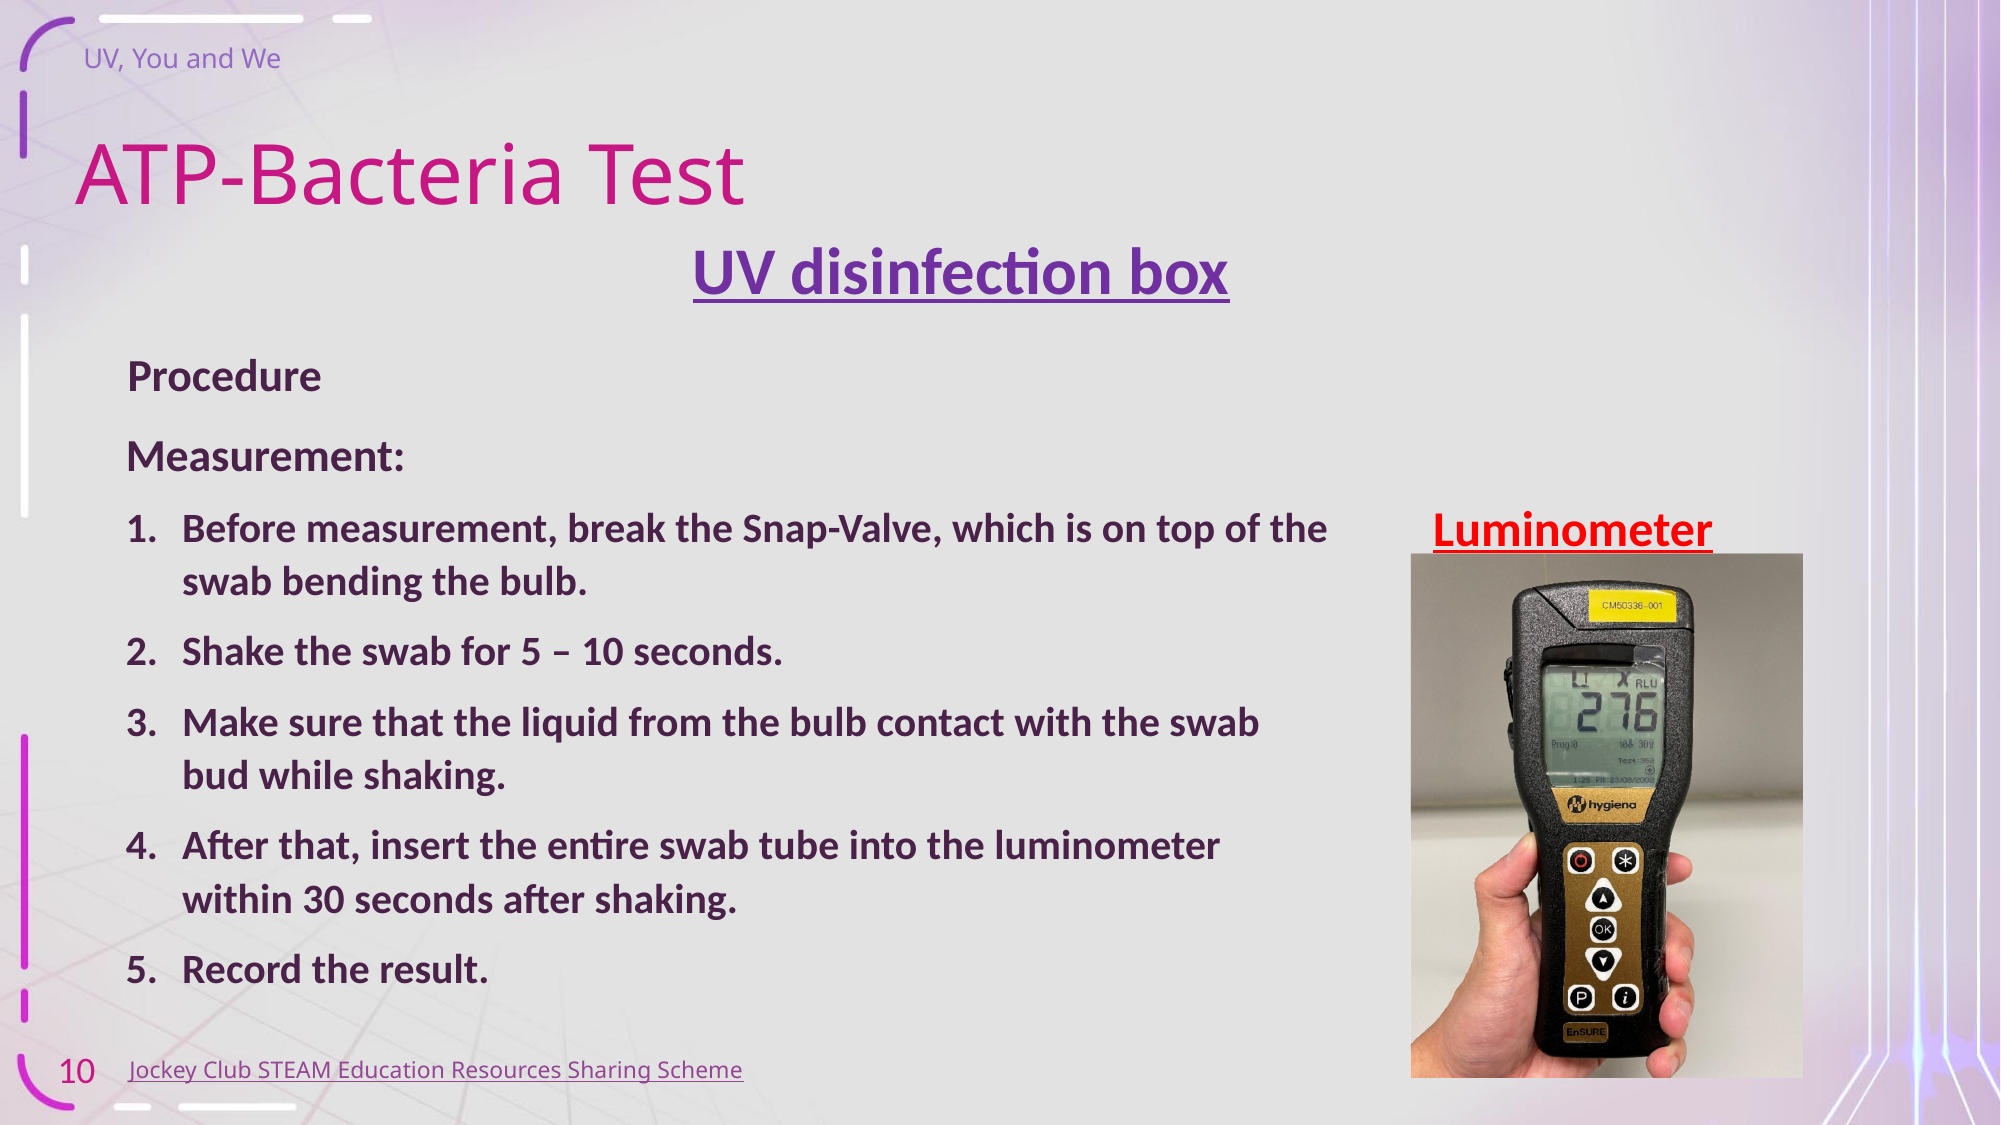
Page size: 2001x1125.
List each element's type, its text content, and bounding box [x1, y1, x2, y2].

picture [0, 0, 2001, 1125]
text_box Luminometer [1418, 489, 1729, 564]
title ATP-Bacteria Test [61, 63, 1571, 279]
text_box Procedure [112, 338, 337, 409]
text_box Measurement: Before measurement, break the Snap-Valve, which is on top of the swab bending the bulb. Shake the swab for 5 – 10 seconds. Make sure that the liquid from the bulb contact with the swab bud while shaking. After that, insert the entire swab tube into the luminometer within 30 seconds after shaking. Record the result. [111, 414, 1350, 1000]
text_box UV disinfection box [678, 220, 1246, 316]
